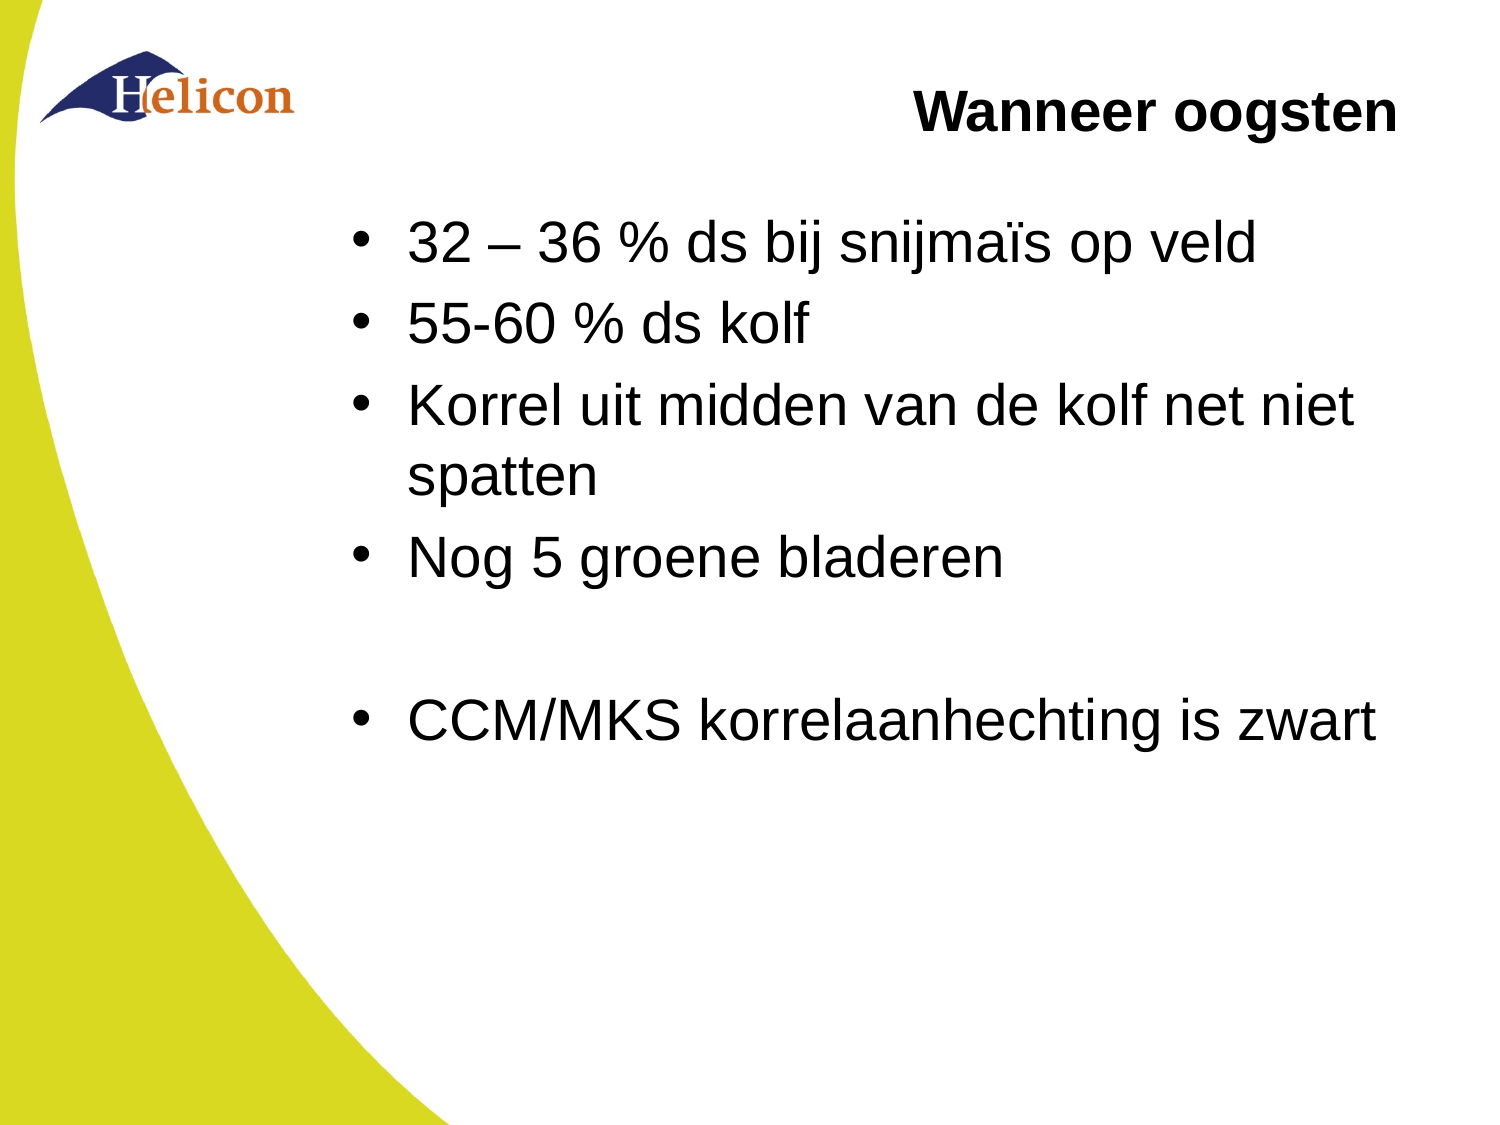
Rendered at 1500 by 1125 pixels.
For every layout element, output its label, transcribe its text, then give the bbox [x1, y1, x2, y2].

list 32 – 36 % ds bij snijmaïs op veld 55-60 % ds kolf Korrel uit midden van de kolf net niet spatten Nog 5 groene bladeren CCM/MKS korrelaanhechting is zwart [336, 196, 1425, 1005]
picture [0, 0, 1500, 1125]
title Wanneer oogsten [324, 54, 1415, 161]
